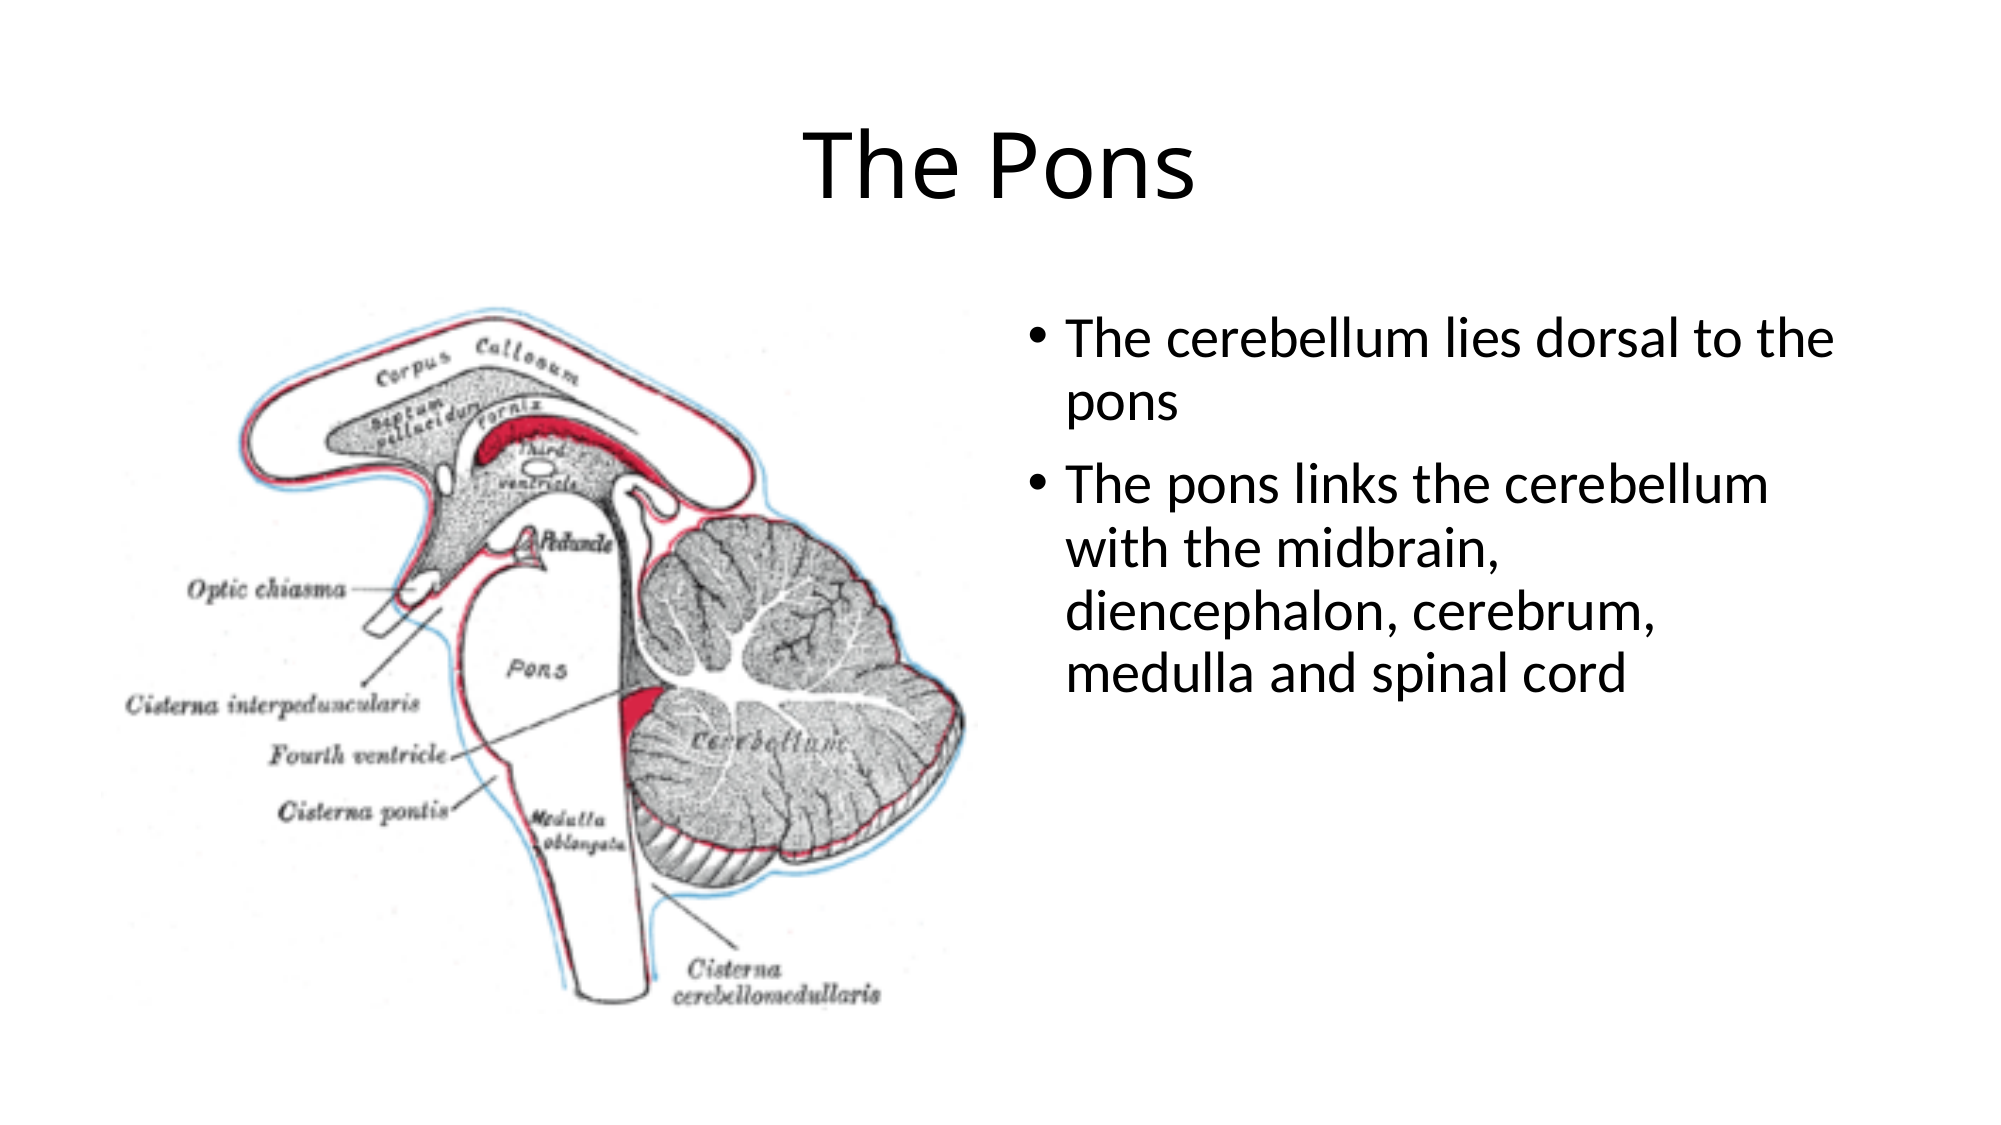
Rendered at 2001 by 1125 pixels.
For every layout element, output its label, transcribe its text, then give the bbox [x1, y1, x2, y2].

picture [101, 297, 978, 1014]
list The cerebellum lies dorsal to the pons The pons links the cerebellum with the midbrain, diencephalon, cerebrum, medulla and spinal cord [1012, 299, 1863, 1014]
title The Pons [137, 59, 1863, 278]
